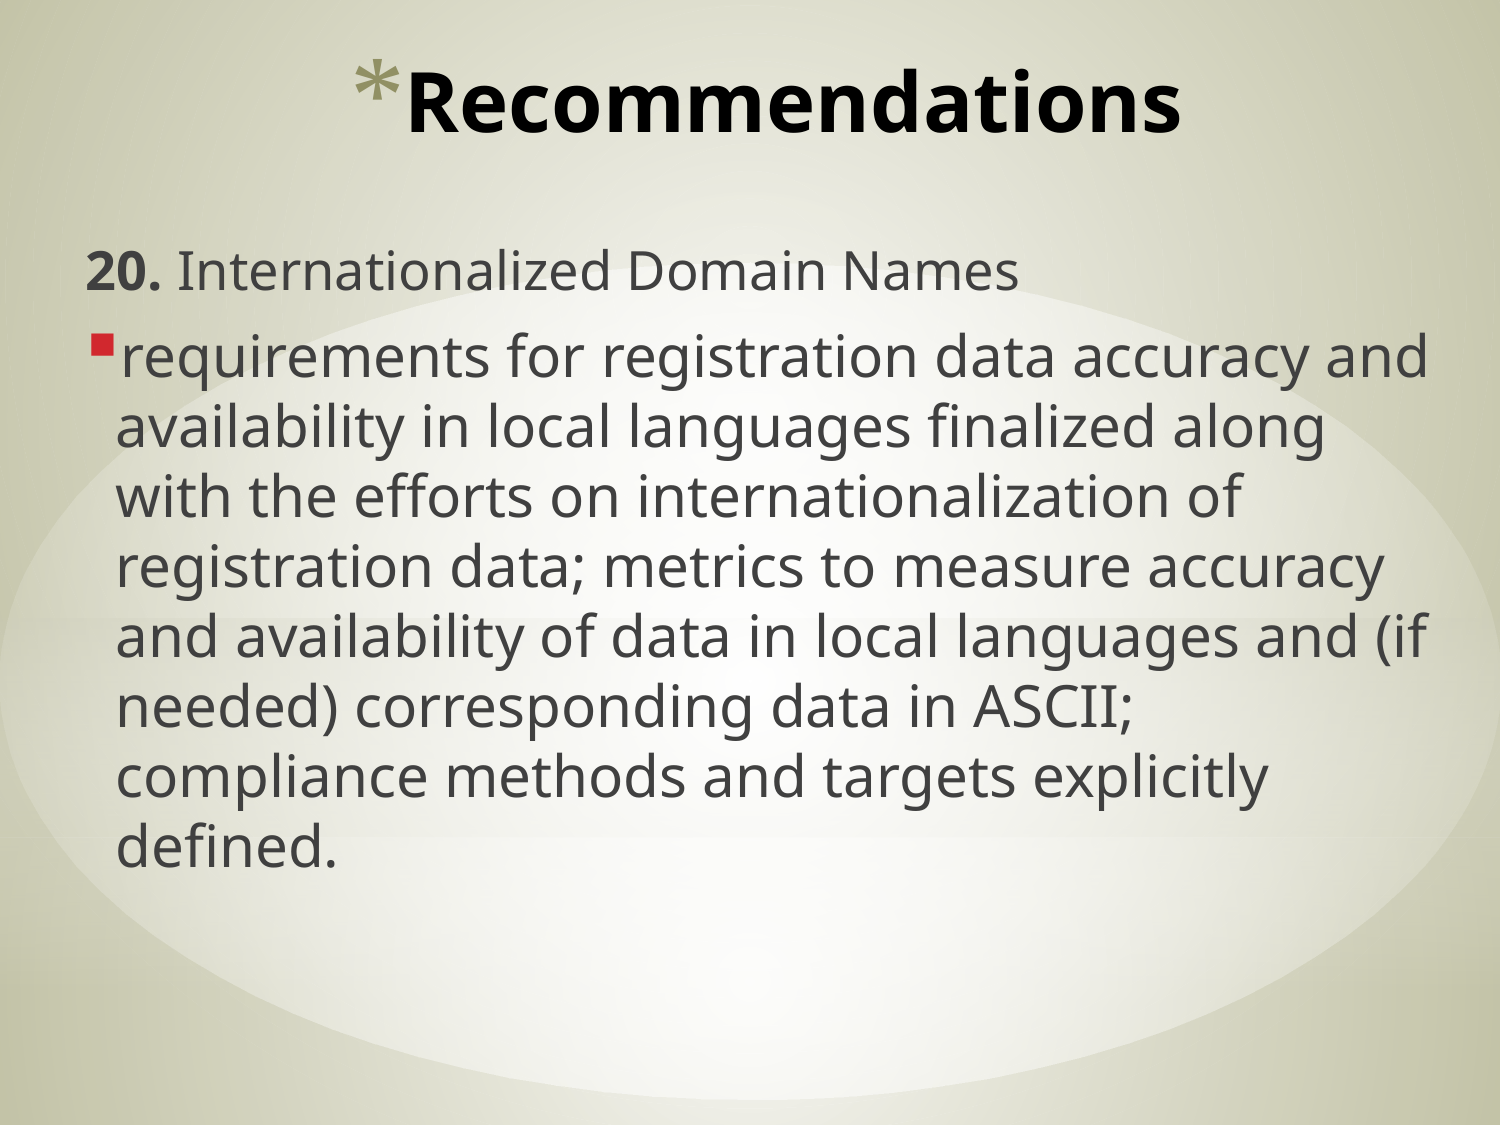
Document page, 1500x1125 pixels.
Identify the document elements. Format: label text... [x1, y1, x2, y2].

list 20. Internationalized Domain Names requirements for registration data accuracy and availability in local languages finalized along with the efforts on internationalization of registration data; metrics to measure accuracy and availability of data in local languages and (if needed) corresponding data in ASCII; compliance methods and targets explicitly defined. [63, 229, 1469, 805]
title Recommendations [64, 41, 1470, 229]
